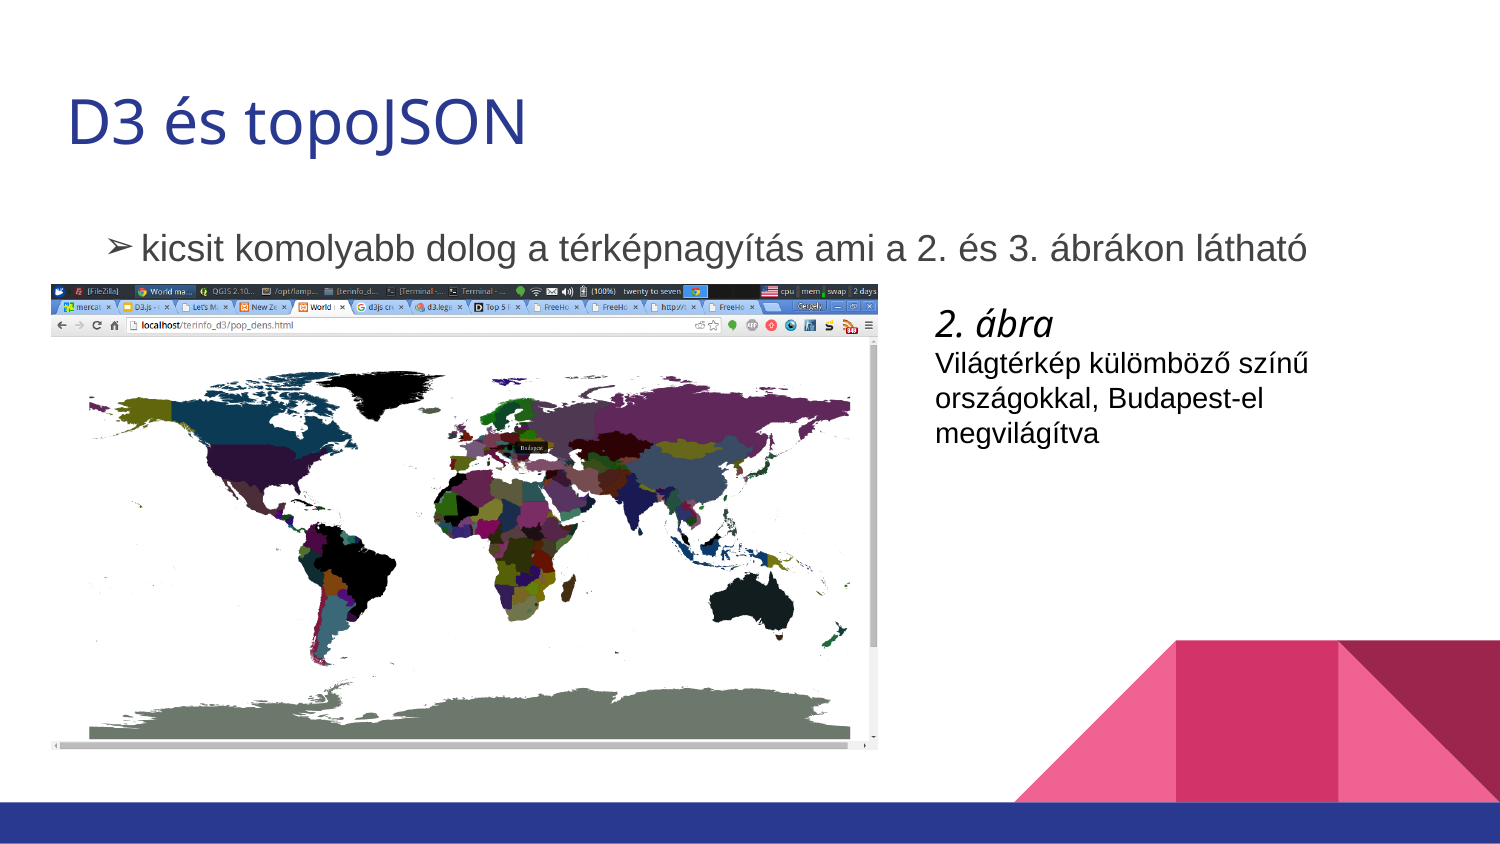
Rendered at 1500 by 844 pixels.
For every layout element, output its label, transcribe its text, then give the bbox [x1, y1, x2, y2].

list kicsit komolyabb dolog a térképnagyítás ami a 2. és 3. ábrákon látható [51, 201, 1449, 750]
text_box 2. ábra Világtérkép külömböző színű országokkal, Budapest-el megvilágítva [920, 284, 1440, 750]
title D3 és topoJSON [51, 67, 1449, 167]
picture [50, 284, 878, 750]
